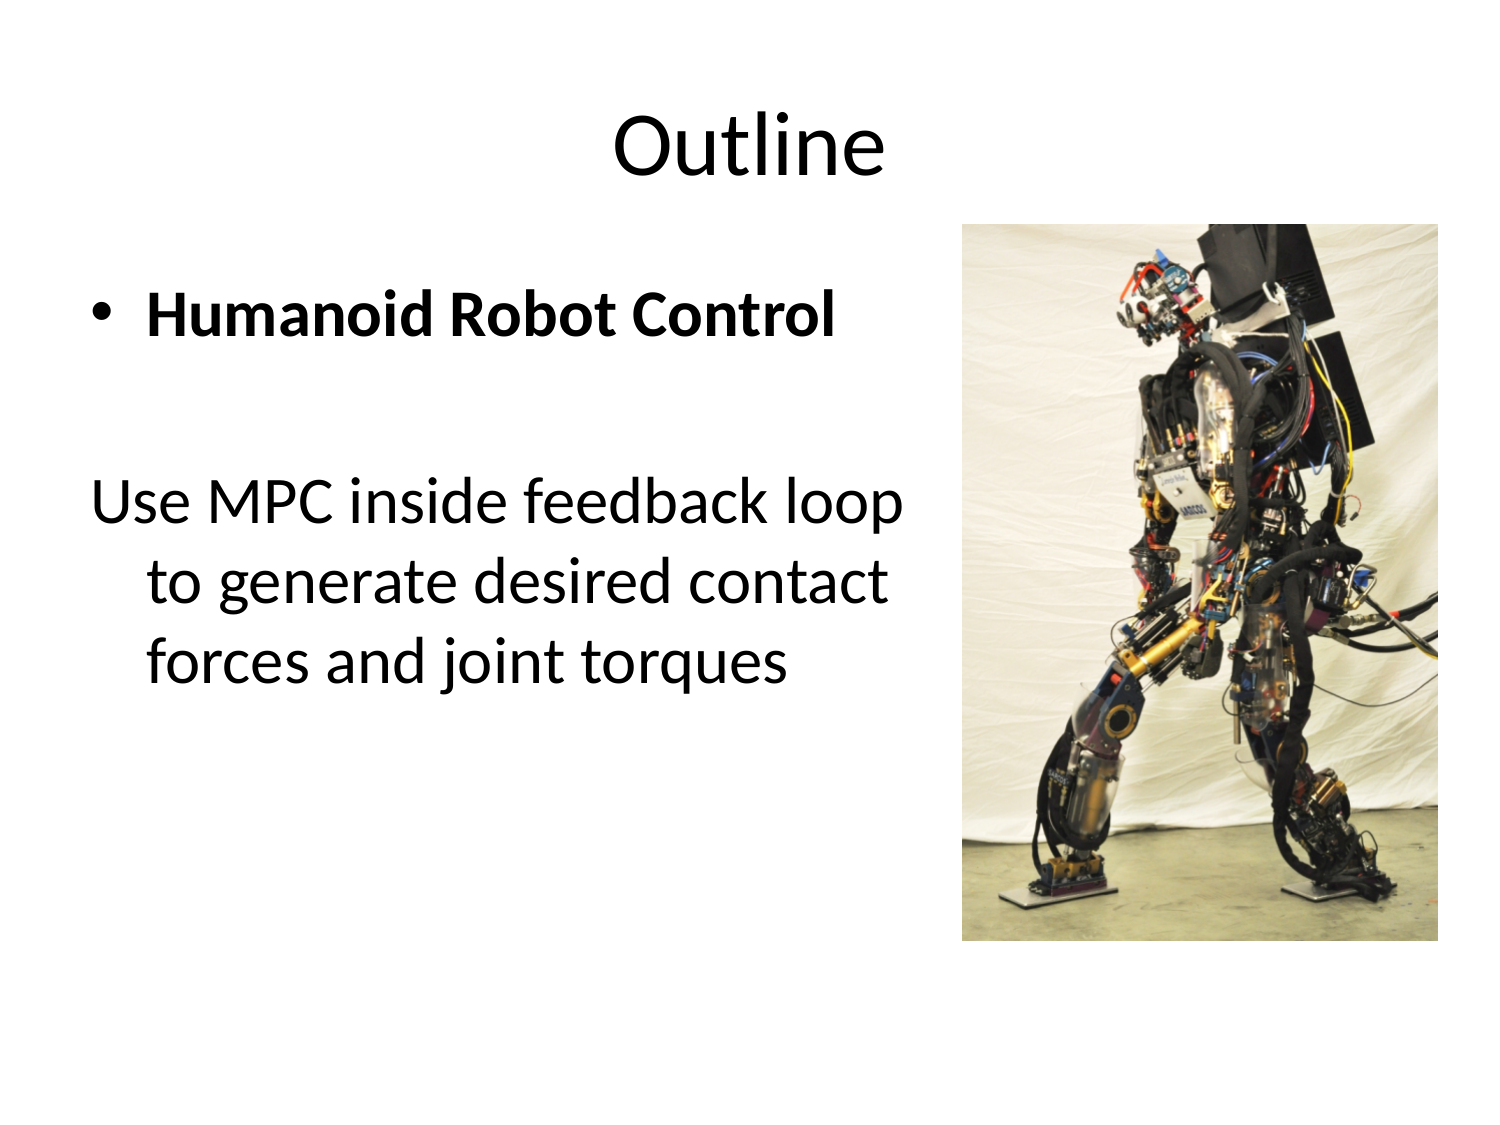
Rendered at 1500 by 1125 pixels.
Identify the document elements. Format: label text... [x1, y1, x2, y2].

title Outline [75, 45, 1425, 233]
picture [962, 224, 1438, 941]
list Humanoid Robot Control Use MPC inside feedback loop to generate desired contact forces and joint torques [75, 262, 1425, 1005]
